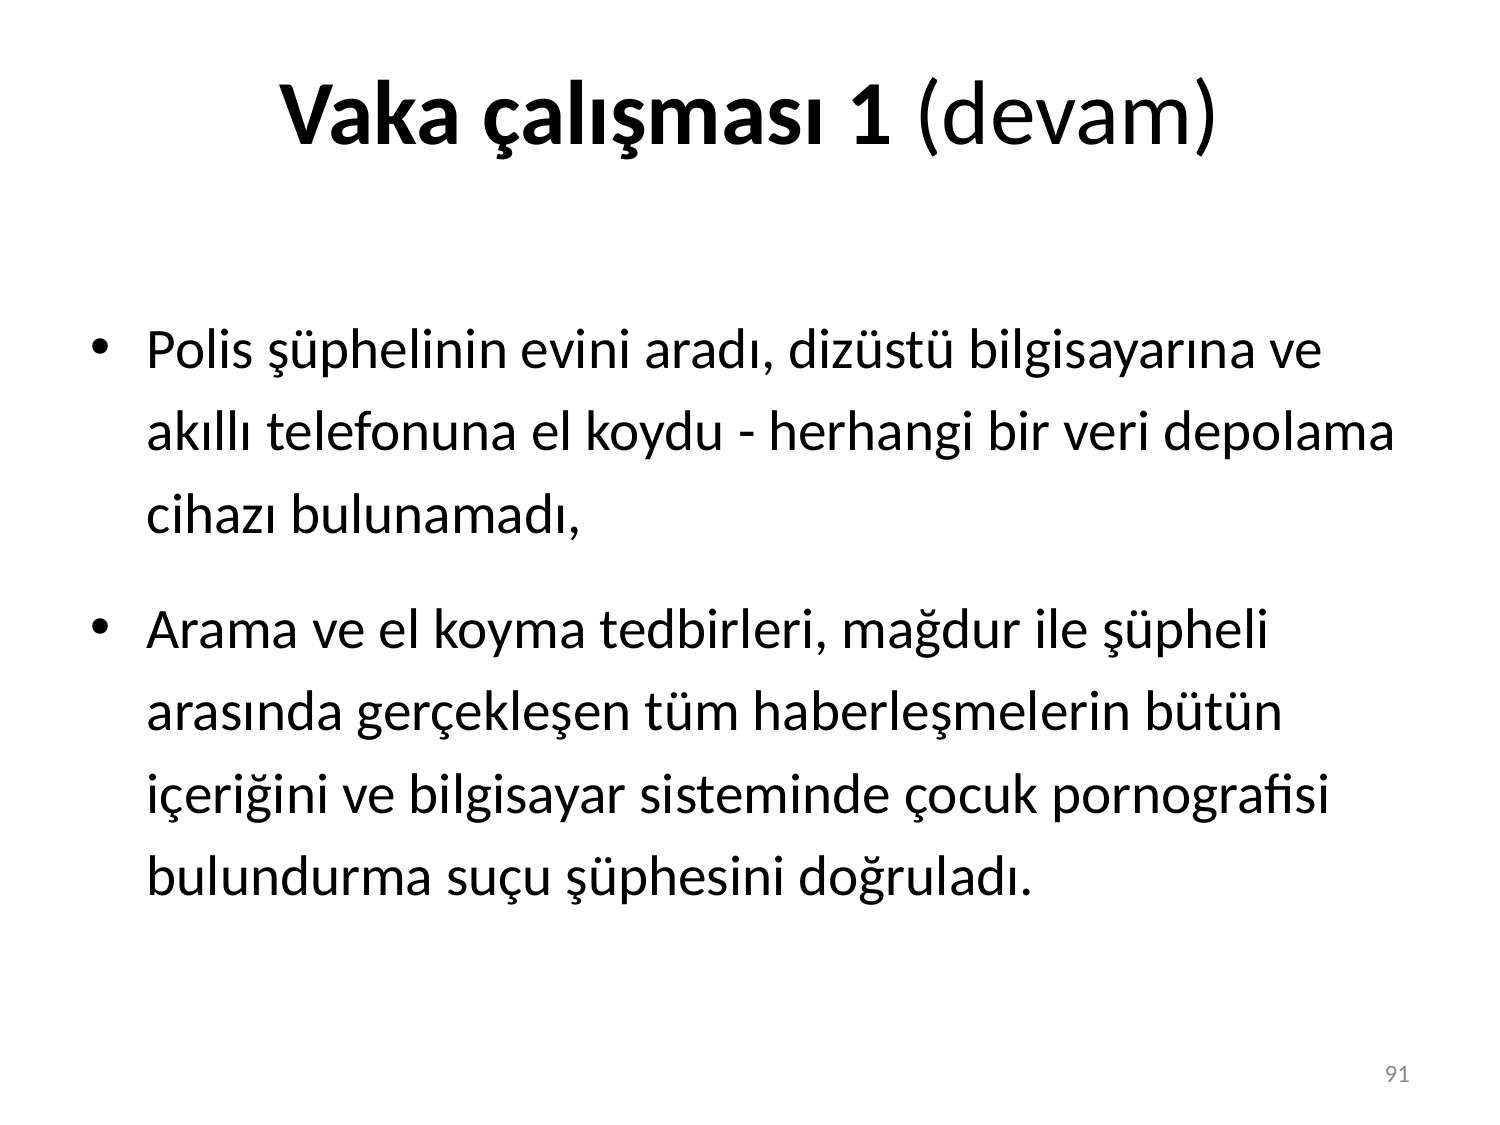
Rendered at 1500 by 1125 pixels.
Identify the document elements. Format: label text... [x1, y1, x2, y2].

title Vaka çalışması 1 (devam) [75, 45, 1425, 187]
slide_number 91 [1074, 1042, 1425, 1103]
list Polis şüphelinin evini aradı, dizüstü bilgisayarına ve akıllı telefonuna el koydu - herhangi bir veri depolama cihazı bulunamadı, Arama ve el koyma tedbirleri, mağdur ile şüpheli arasında gerçekleşen tüm haberleşmelerin bütün içeriğini ve bilgisayar sisteminde çocuk pornografisi bulundurma suçu şüphesini doğruladı. [75, 289, 1425, 1035]
